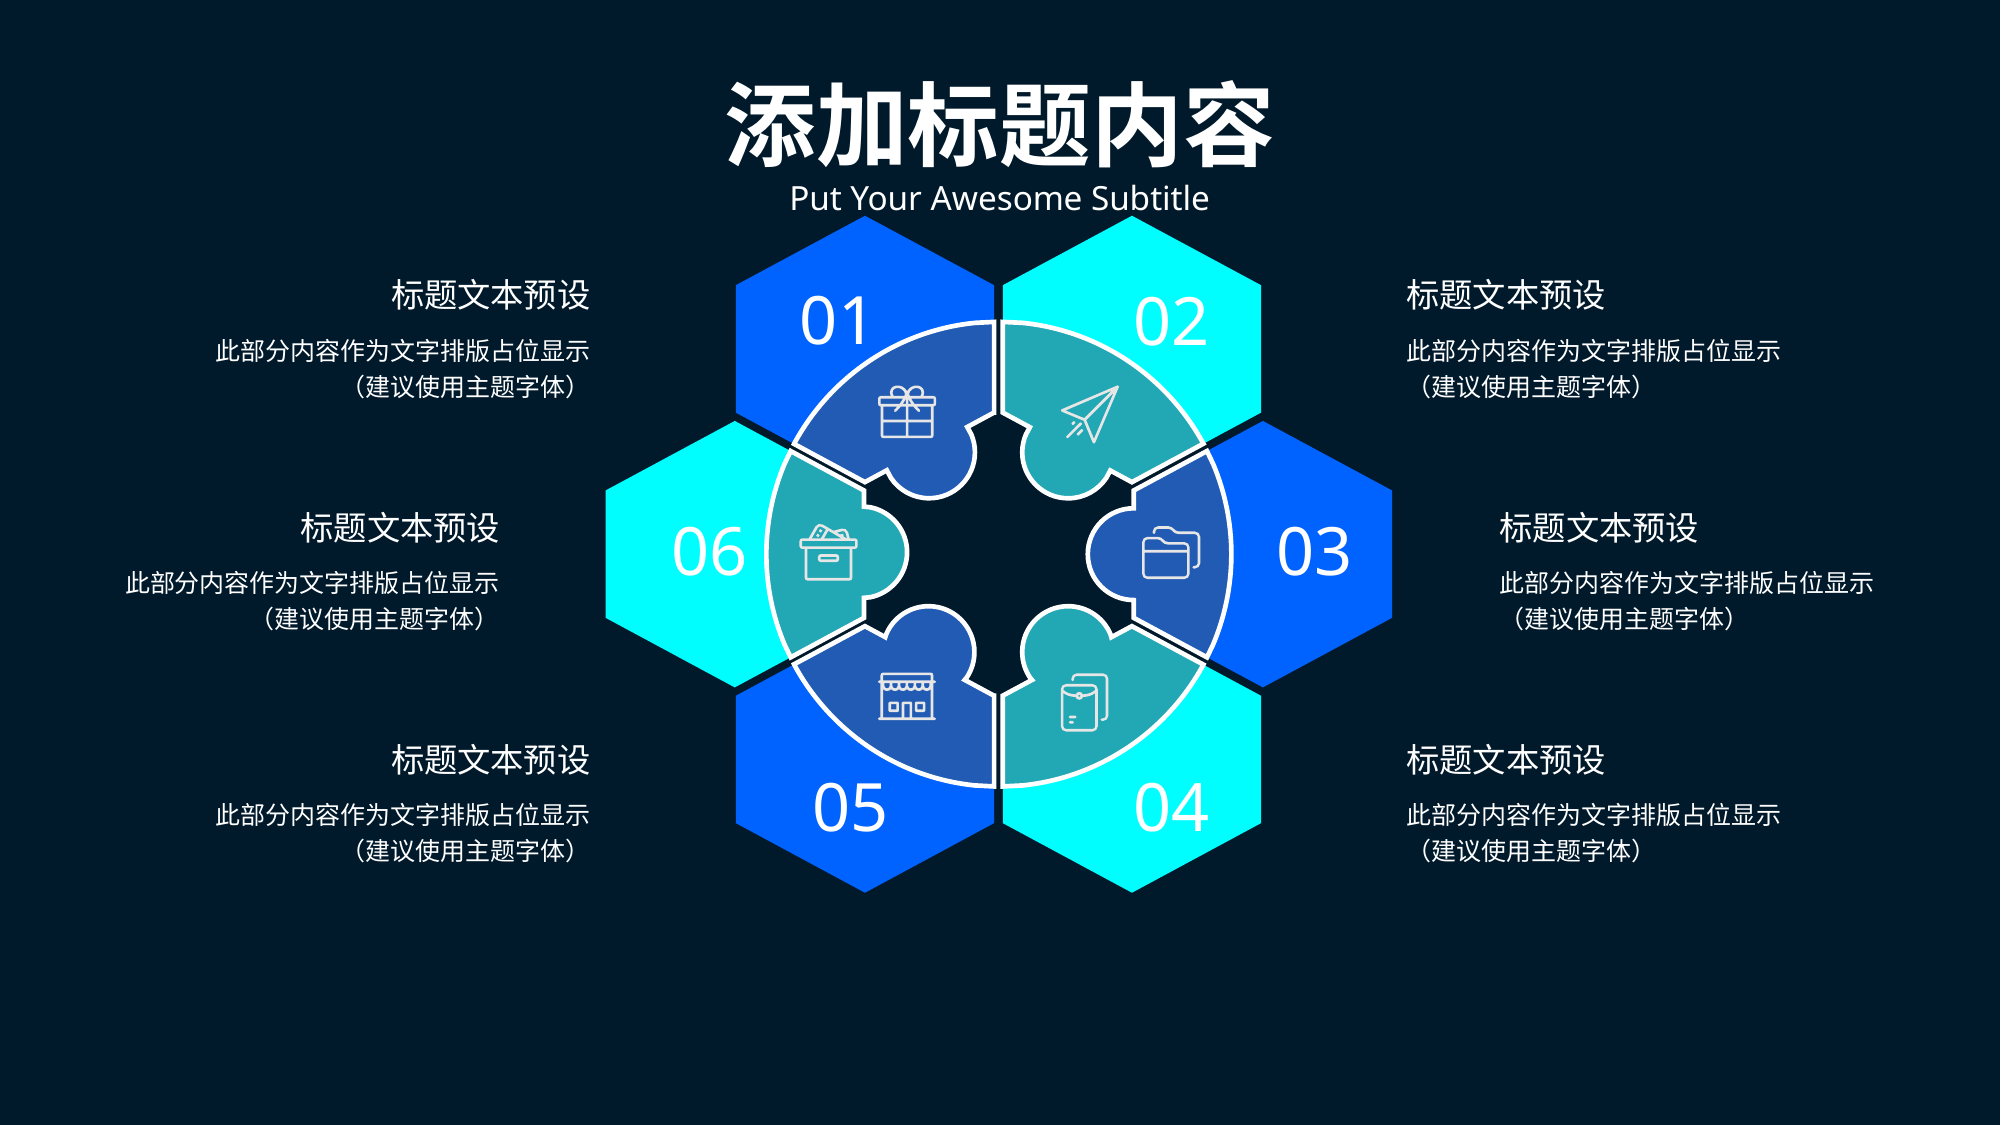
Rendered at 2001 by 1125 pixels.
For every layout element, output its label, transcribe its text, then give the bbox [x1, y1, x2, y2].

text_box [735, 215, 995, 249]
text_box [1002, 215, 1262, 249]
text_box Put Your Awesome Subtitle [774, 169, 1226, 225]
text_box 添加标题内容 [709, 60, 1291, 185]
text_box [0, 249, 2000, 938]
